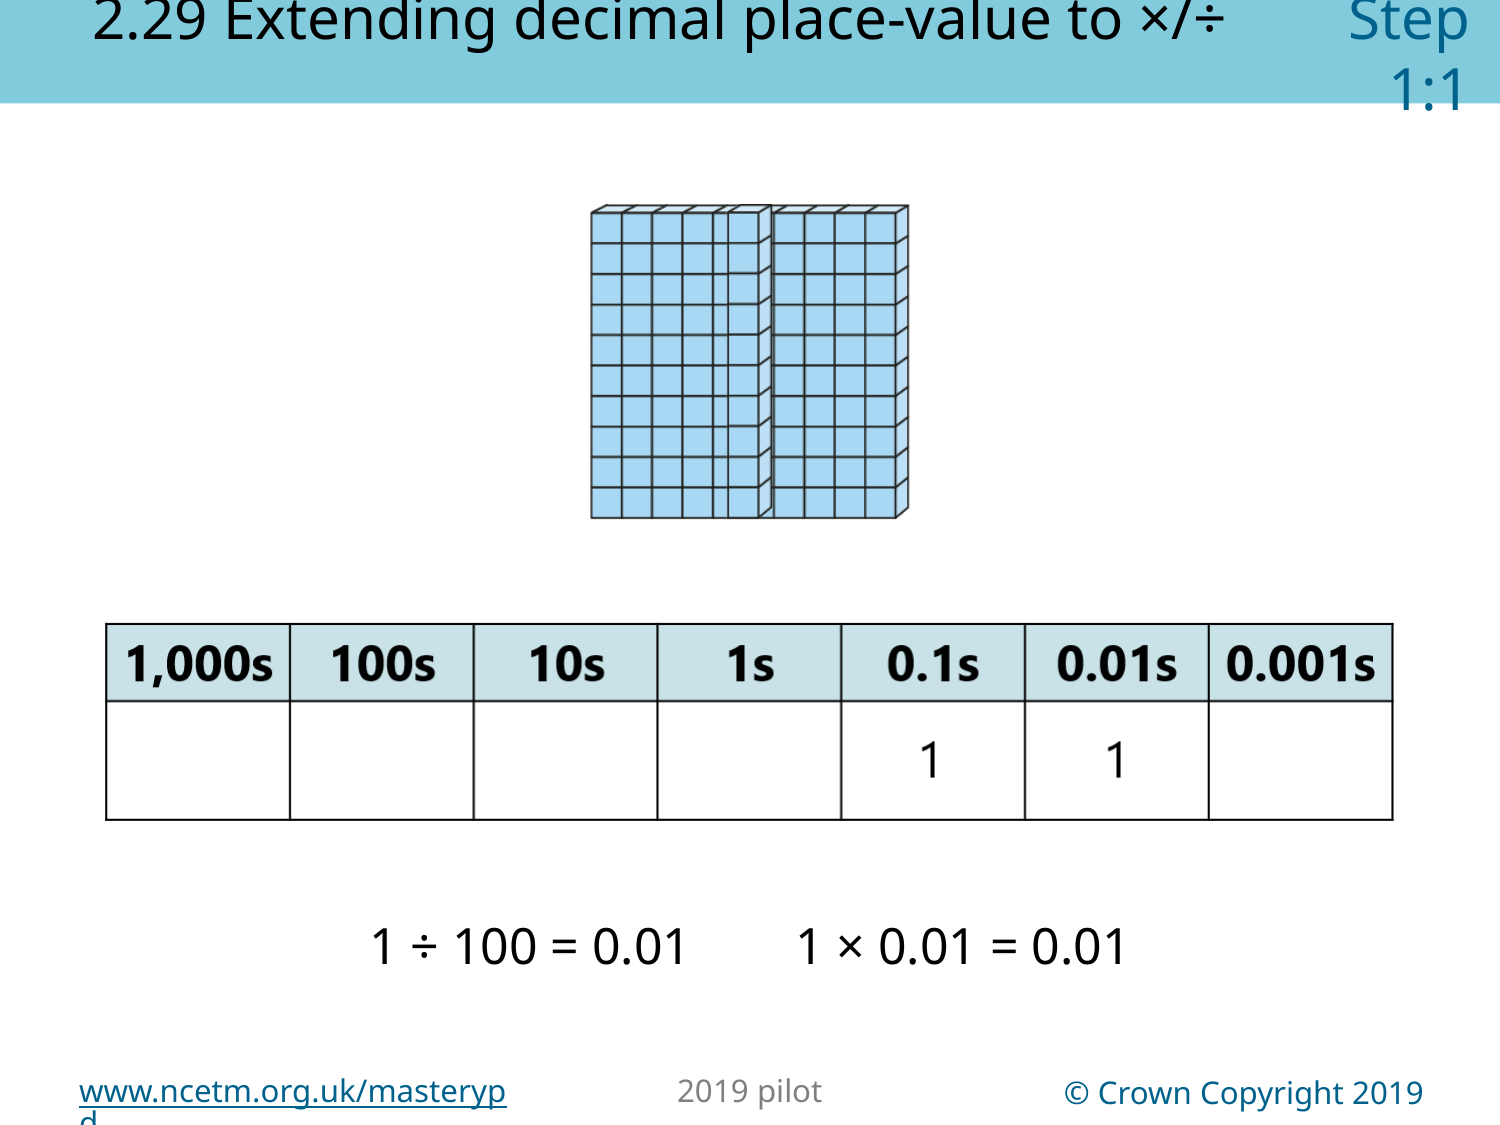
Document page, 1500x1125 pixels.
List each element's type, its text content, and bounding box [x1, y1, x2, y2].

text_box 1 ÷ 100 = 0.01 1 × 0.01 = 0.01 [354, 907, 1146, 982]
picture [529, 204, 970, 539]
list 2.29 Extending decimal place-value to ×/÷ Step 1:1 [0, 0, 1500, 104]
picture [105, 616, 1395, 822]
